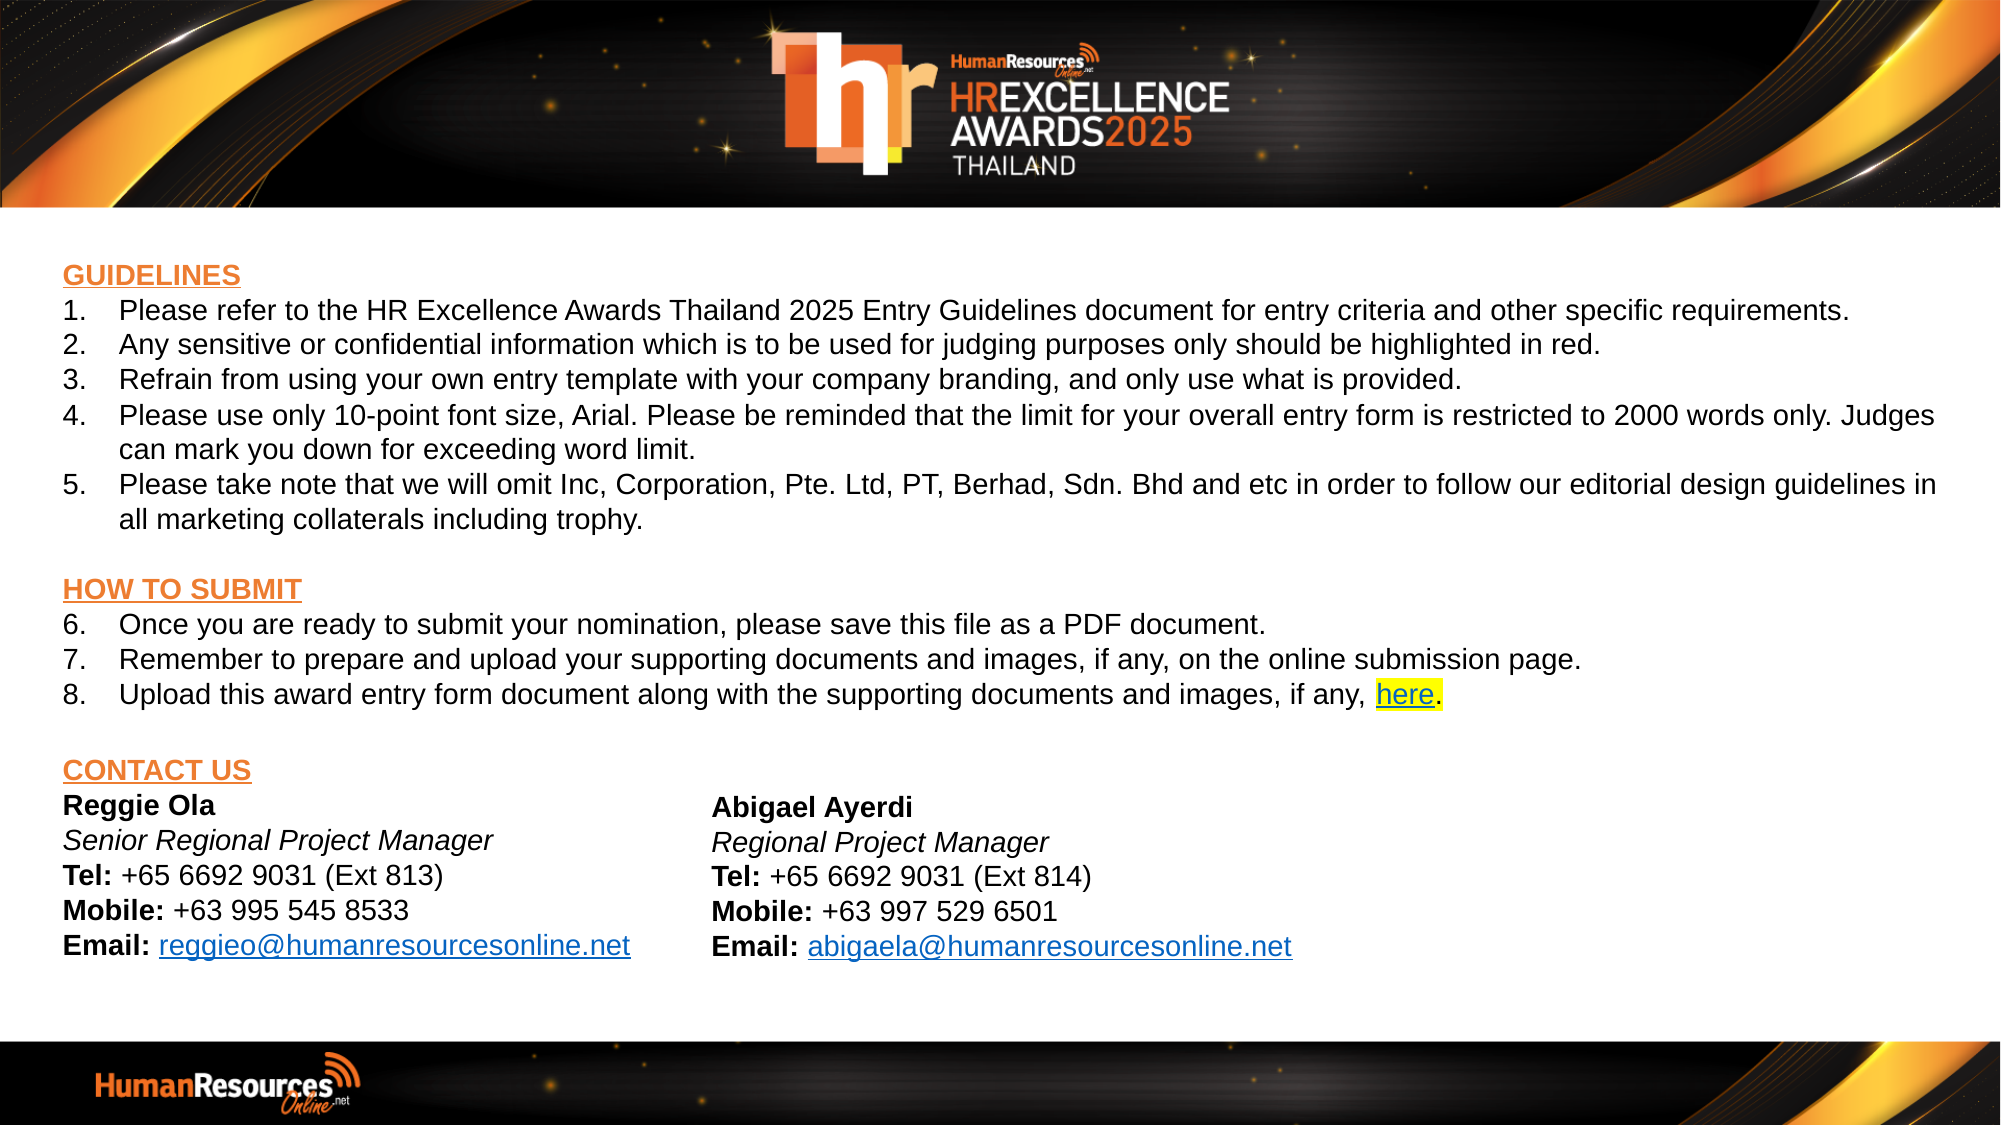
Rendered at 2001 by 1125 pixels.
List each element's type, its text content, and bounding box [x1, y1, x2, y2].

text_box Abigael Ayerdi Regional Project Manager Tel: +65 6692 9031 (Ext 814) Mobile: +63 997 529 6501 Email: abigaela@humanresourcesonline.net [696, 780, 1415, 970]
picture [0, 0, 2001, 1125]
text_box CONTACT US Reggie Ola Senior Regional Project Manager Tel: +65 6692 9031 (Ext 813) Mobile: +63 995 545 8533 Email: reggieo@humanresourcesonline.net [47, 744, 740, 969]
text_box GUIDELINES Please refer to the HR Excellence Awards Thailand 2025 Entry Guidelines document for entry criteria and other specific requirements. Any sensitive or confidential information which is to be used for judging purposes only should be highlighted in red. Refrain from using your own entry template with your company branding, and only use what is provided. Please use only 10-point font size, Arial. Please be reminded that the limit for your overall entry form is restricted to 2000 words only. Judges can mark you down for exceeding word limit. Please take note that we will omit Inc, Corporation, Pte. Ltd, PT, Berhad, Sdn. Bhd and etc in order to follow our editorial design guidelines in all marketing collaterals including trophy. HOW TO SUBMIT Once you are ready to submit your nomination, please save this file as a PDF document. Remember to prepare and upload your supporting documents and images, if any, on the online submission page. Upload this award entry form document along with the supporting documents and images, if any, here. [47, 248, 1964, 718]
